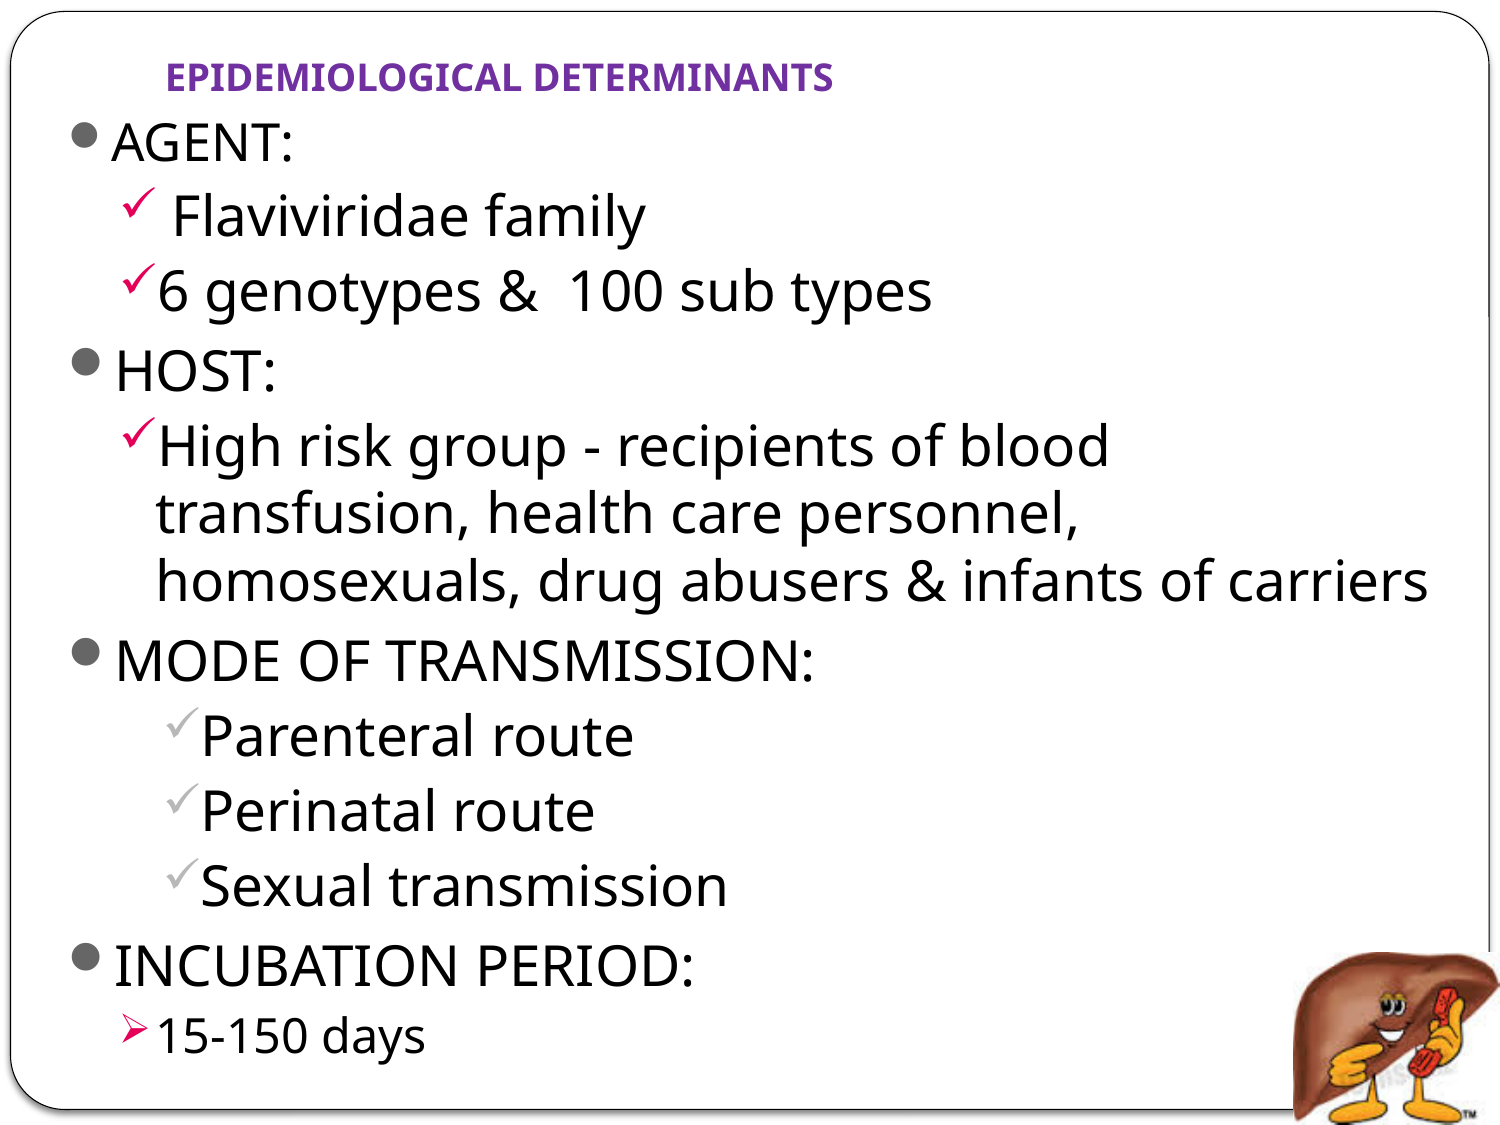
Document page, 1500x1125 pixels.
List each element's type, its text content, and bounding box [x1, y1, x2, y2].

picture [1293, 951, 1500, 1125]
title EPIDEMIOLOGICAL DETERMINANTS [150, 45, 1425, 101]
list AGENT: Flaviviridae family 6 genotypes & 100 sub types HOST: High risk group - recipients of blood transfusion, health care personnel, homosexuals, drug abusers & infants of carriers MODE OF TRANSMISSION: Parenteral route Perinatal route Sexual transmission INCUBATION PERIOD: 15-150 days [53, 101, 1447, 1094]
